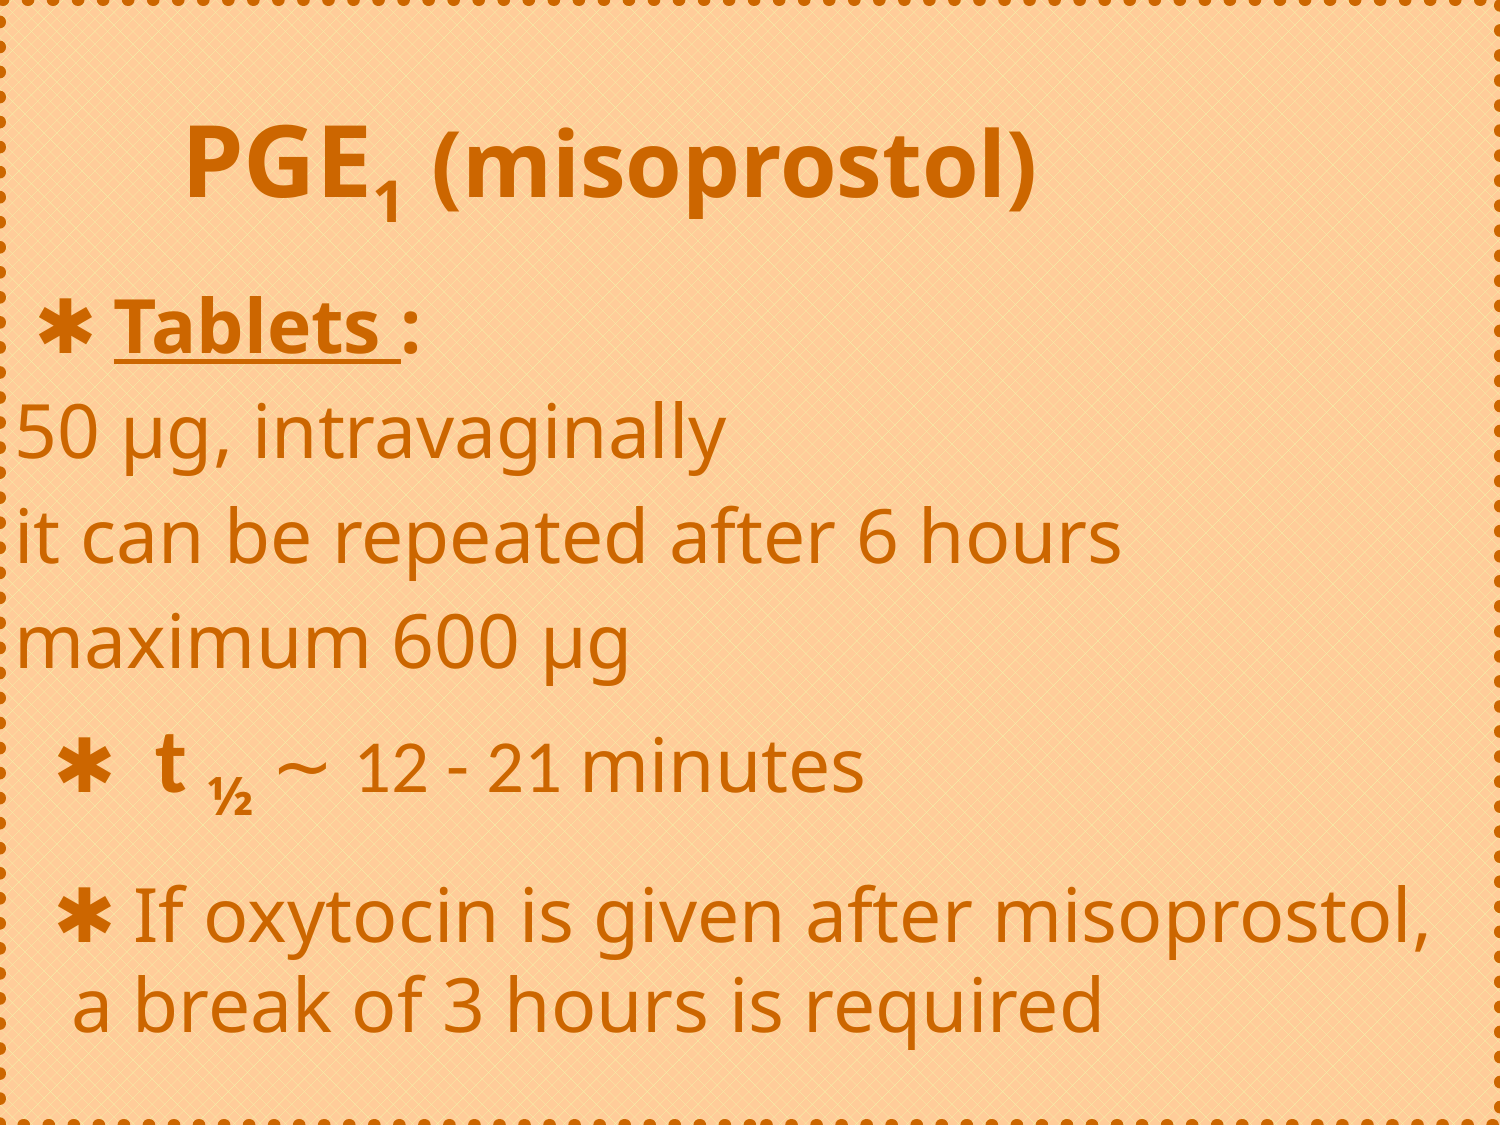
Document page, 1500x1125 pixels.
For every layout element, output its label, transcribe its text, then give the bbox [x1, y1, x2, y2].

text_box PGE1 (misoprostol) ✱ Tablets : 50 μg, intravaginally it can be repeated after 6 hours maximum 600 μg ✱ t ½ ∼ 12 - 21 minutes ✱ If oxytocin is given after misoprostol, a break of 3 hours is required [0, 0, 1500, 1125]
